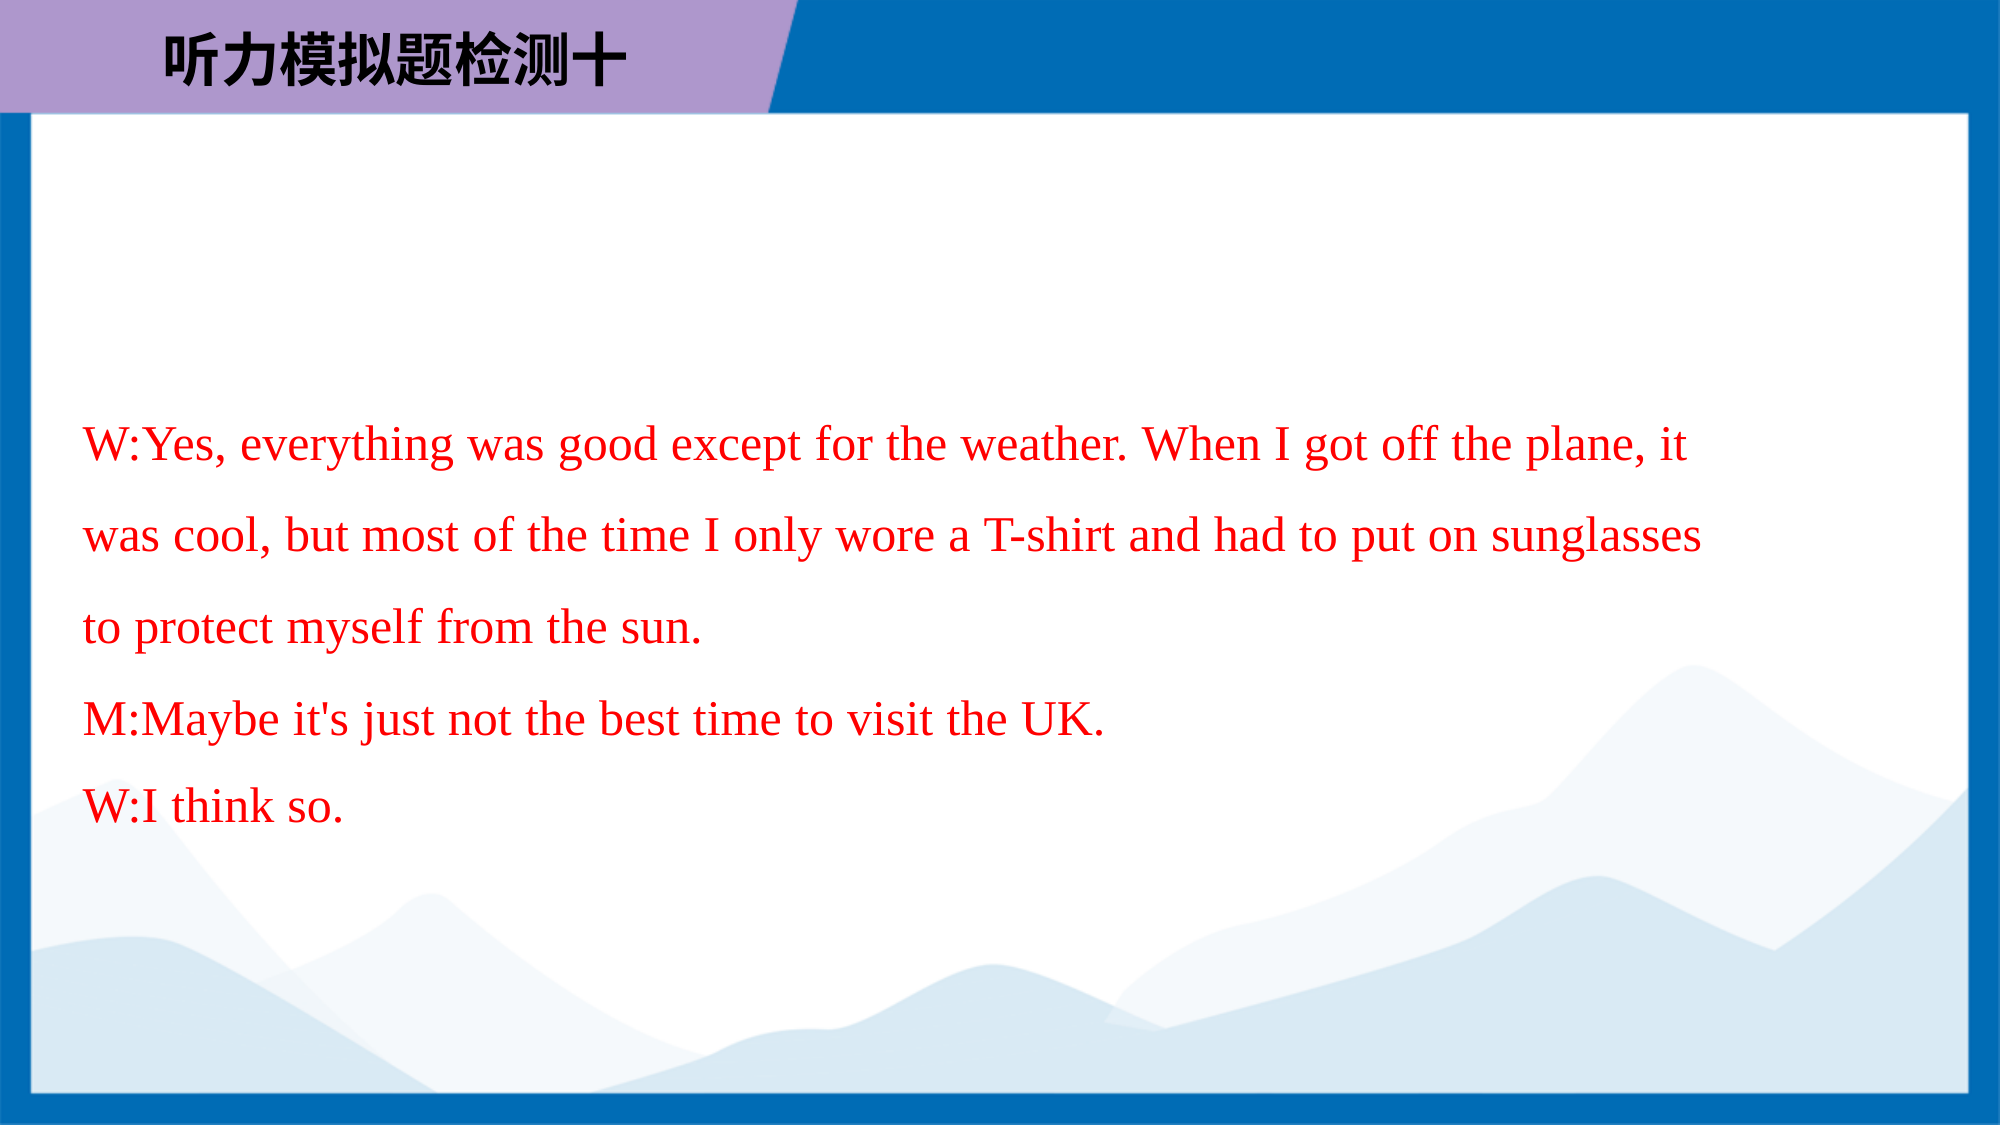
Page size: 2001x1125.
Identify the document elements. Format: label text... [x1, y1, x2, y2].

text_box W:Yes, everything was good except for the weather. When I got off the plane, it was cool, but most of the time I only wore a T-shirt and had to put on sunglasses to protect myself from the sun. M:Maybe it's just not the best time to visit the UK. W:I think so. [82, 378, 1917, 823]
picture [0, 0, 2000, 1125]
